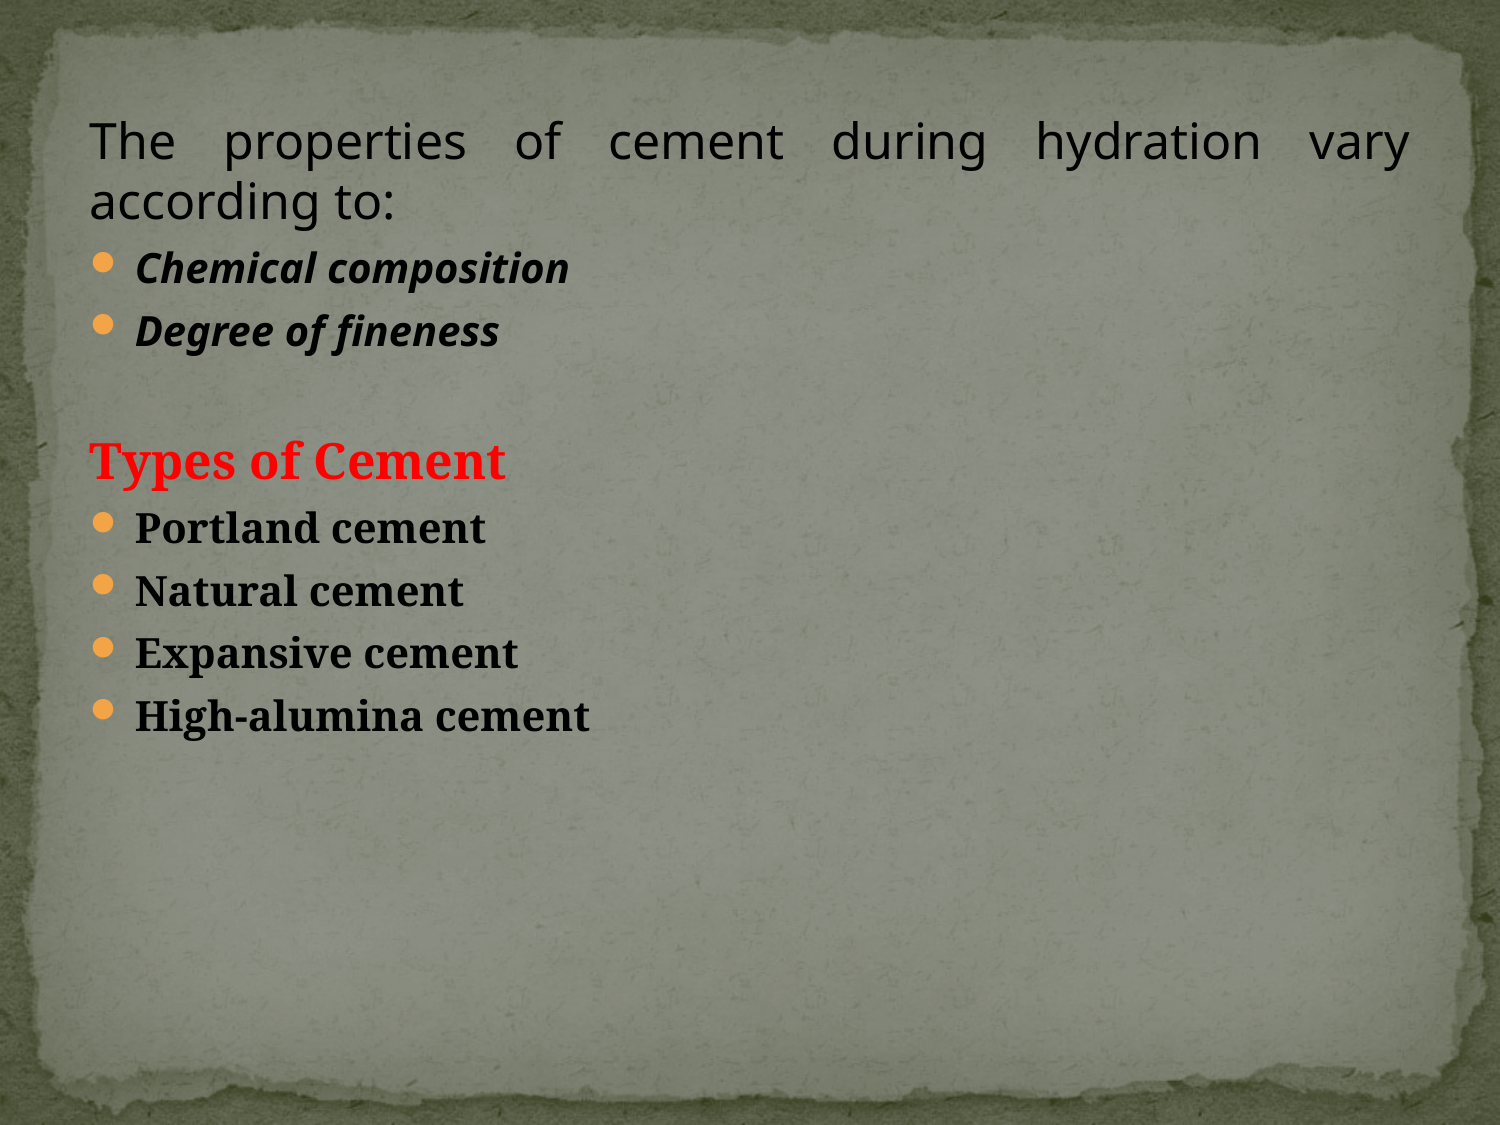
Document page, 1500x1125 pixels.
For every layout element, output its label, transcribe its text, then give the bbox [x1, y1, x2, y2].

list The properties of cement during hydration vary according to: Chemical composition Degree of fineness Types of Cement Portland cement Natural cement Expansive cement High-alumina cement [75, 101, 1425, 1000]
